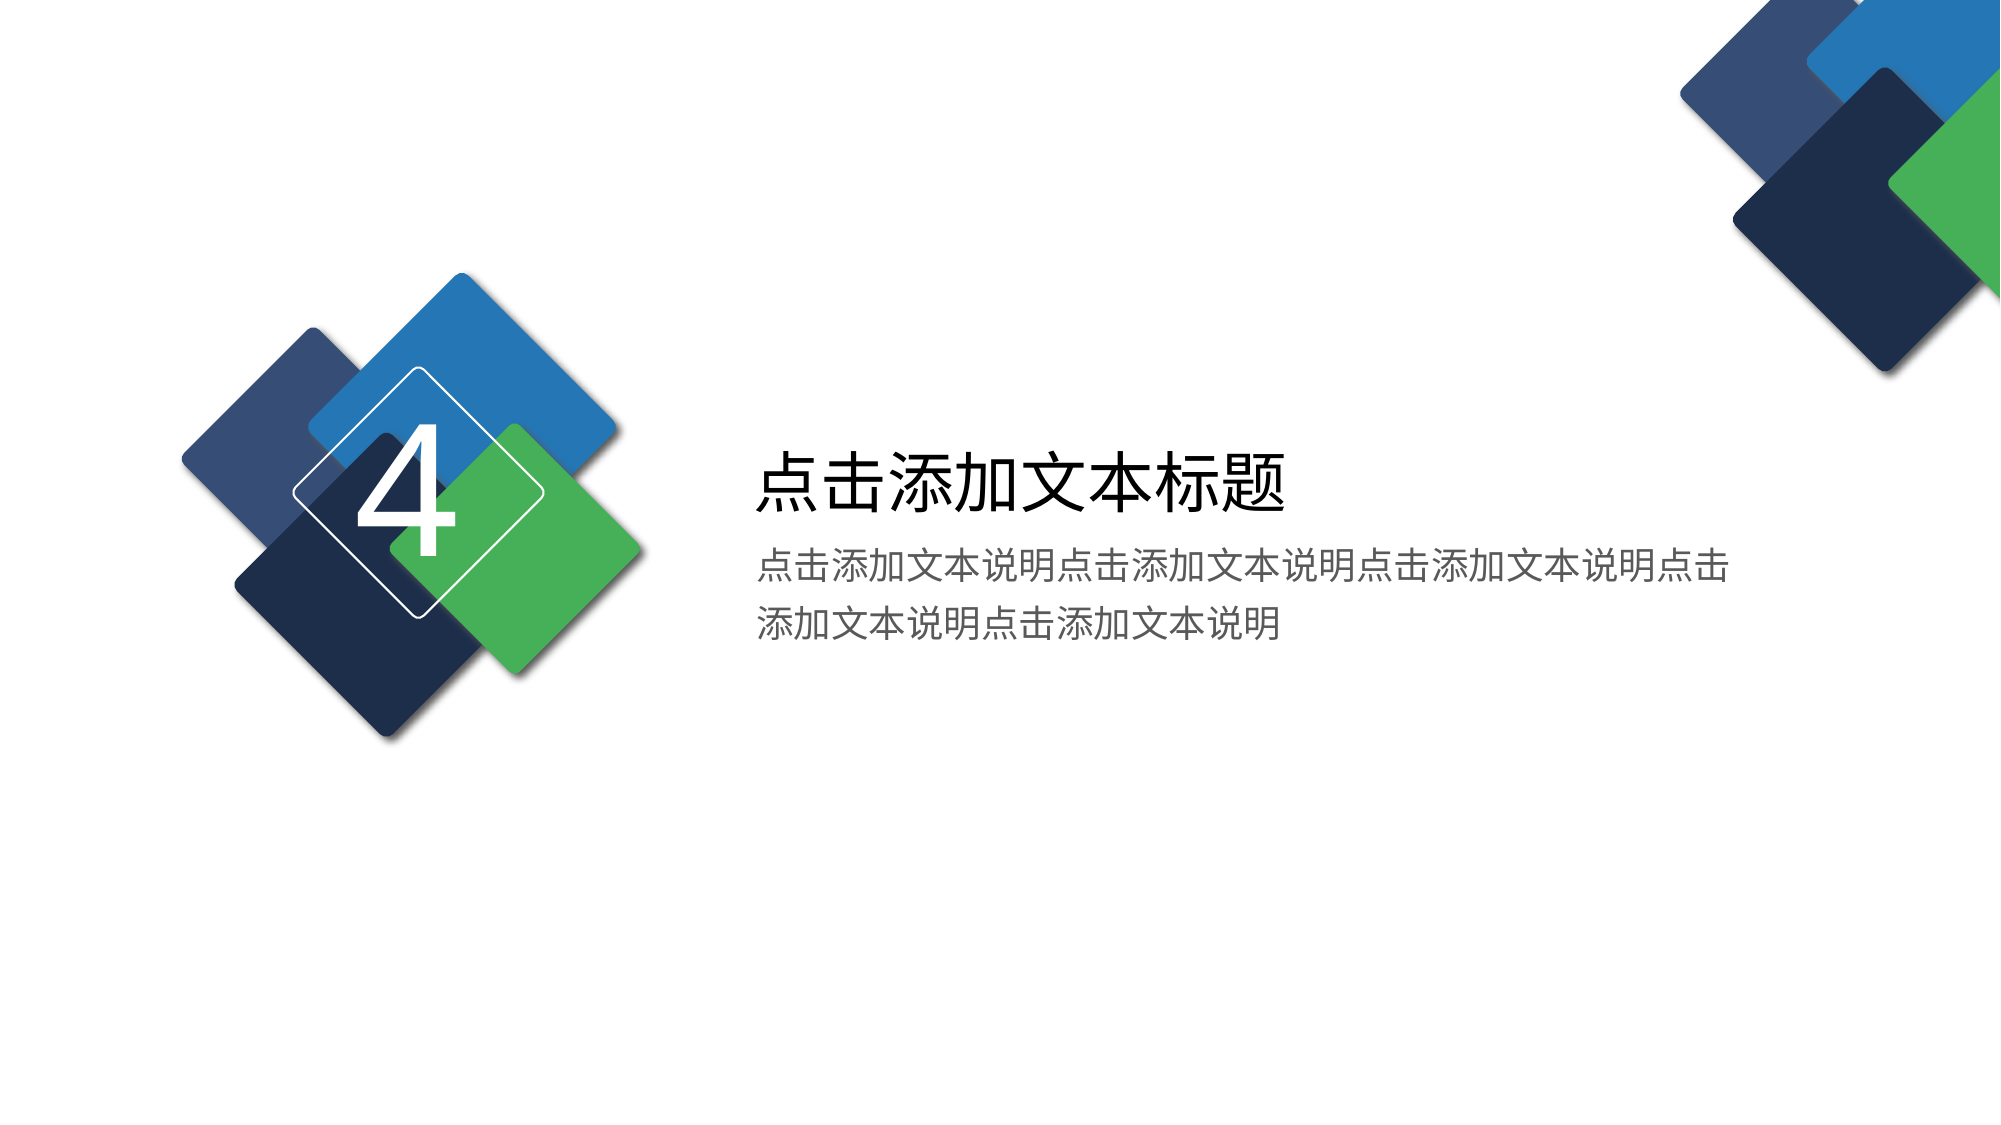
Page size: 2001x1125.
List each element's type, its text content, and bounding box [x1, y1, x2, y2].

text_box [217, 315, 606, 695]
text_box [1716, 0, 2000, 330]
text_box 点击添加文本说明点击添加文本说明点击添加文本说明点击添加文本说明点击添加文本说明 [741, 520, 1770, 653]
text_box 点击添加文本标题 [739, 433, 1431, 529]
